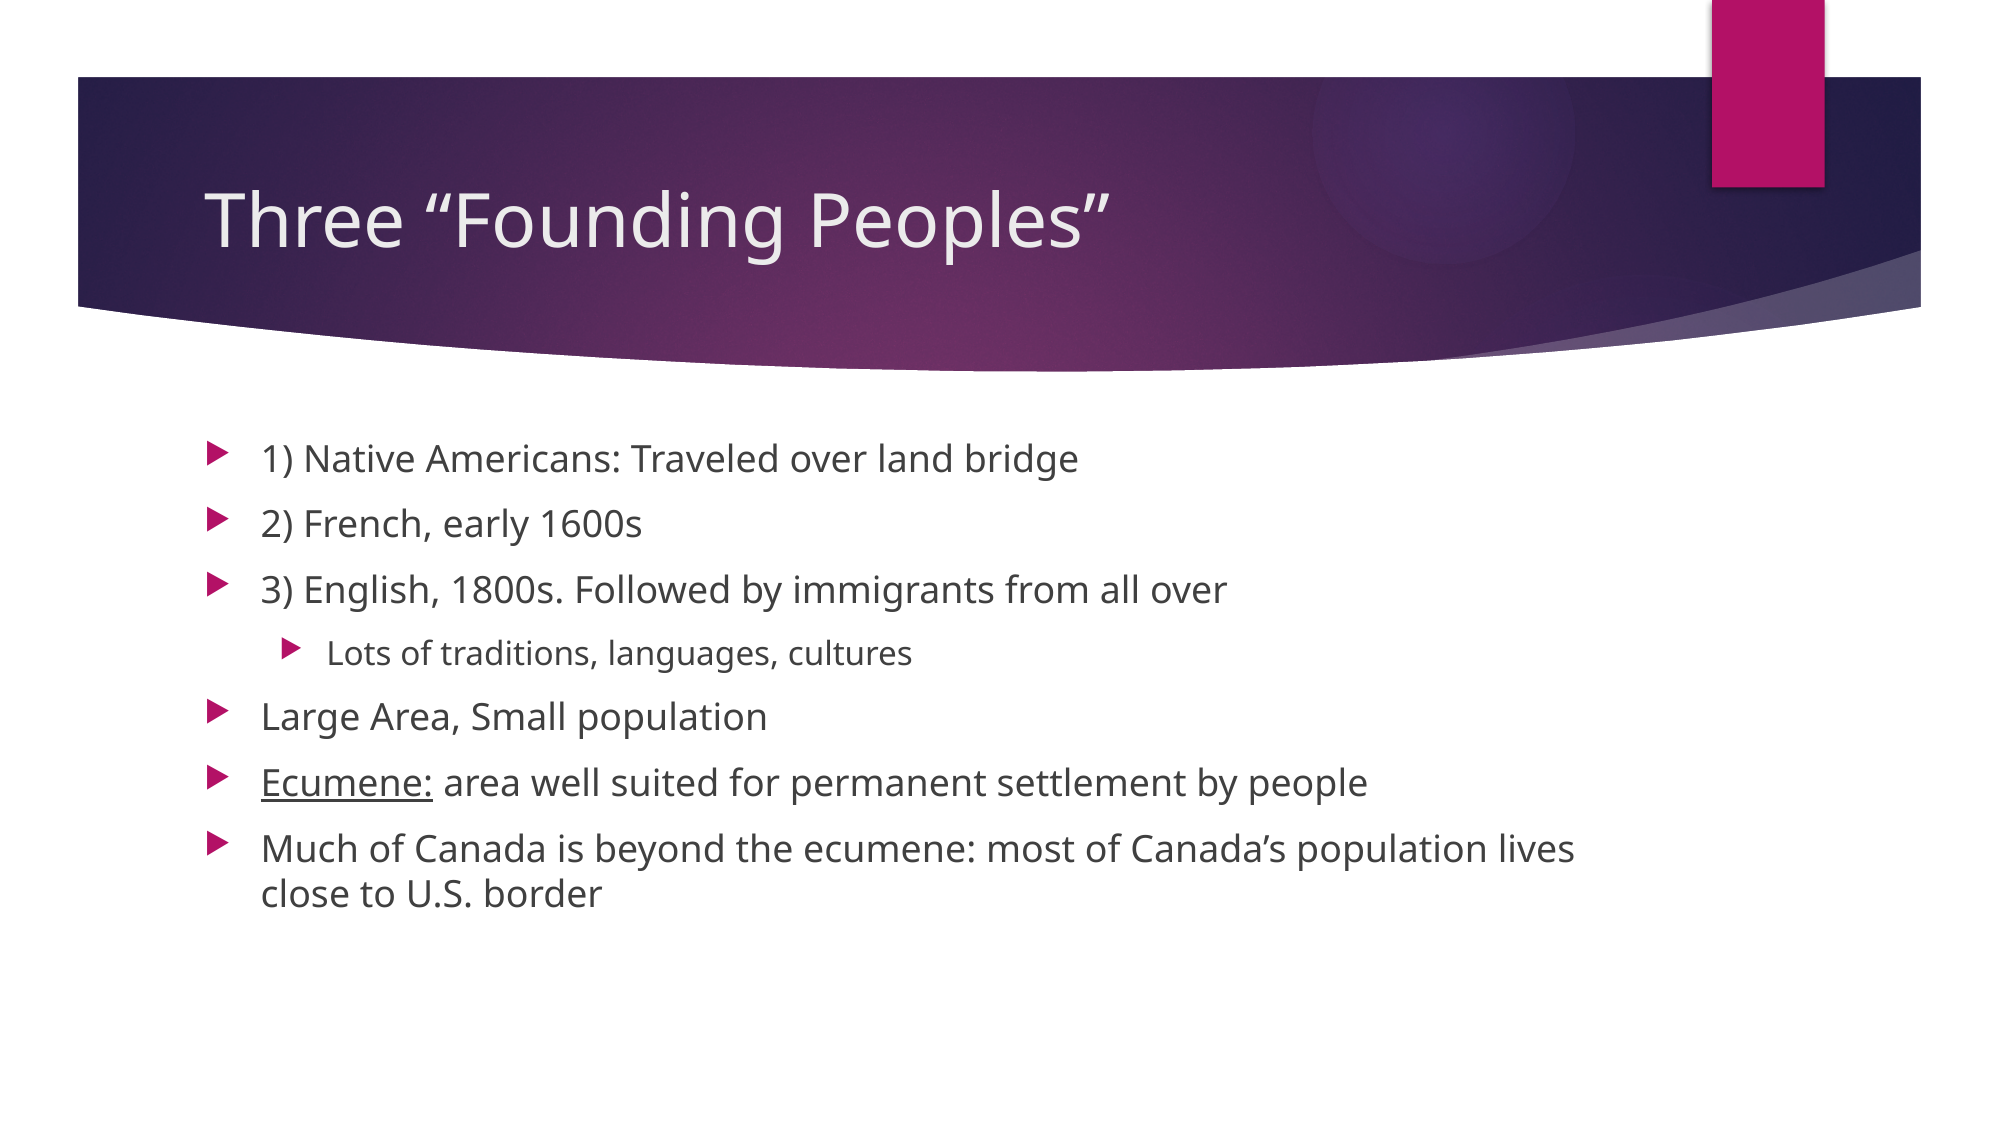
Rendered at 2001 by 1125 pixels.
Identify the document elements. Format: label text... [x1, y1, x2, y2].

list 1) Native Americans: Traveled over land bridge 2) French, early 1600s 3) English, 1800s. Followed by immigrants from all over Lots of traditions, languages, cultures Large Area, Small population Ecumene: area well suited for permanent settlement by people Much of Canada is beyond the ecumene: most of Canada’s population lives close to U.S. border [189, 427, 1638, 988]
title Three “Founding Peoples” [189, 159, 1627, 276]
